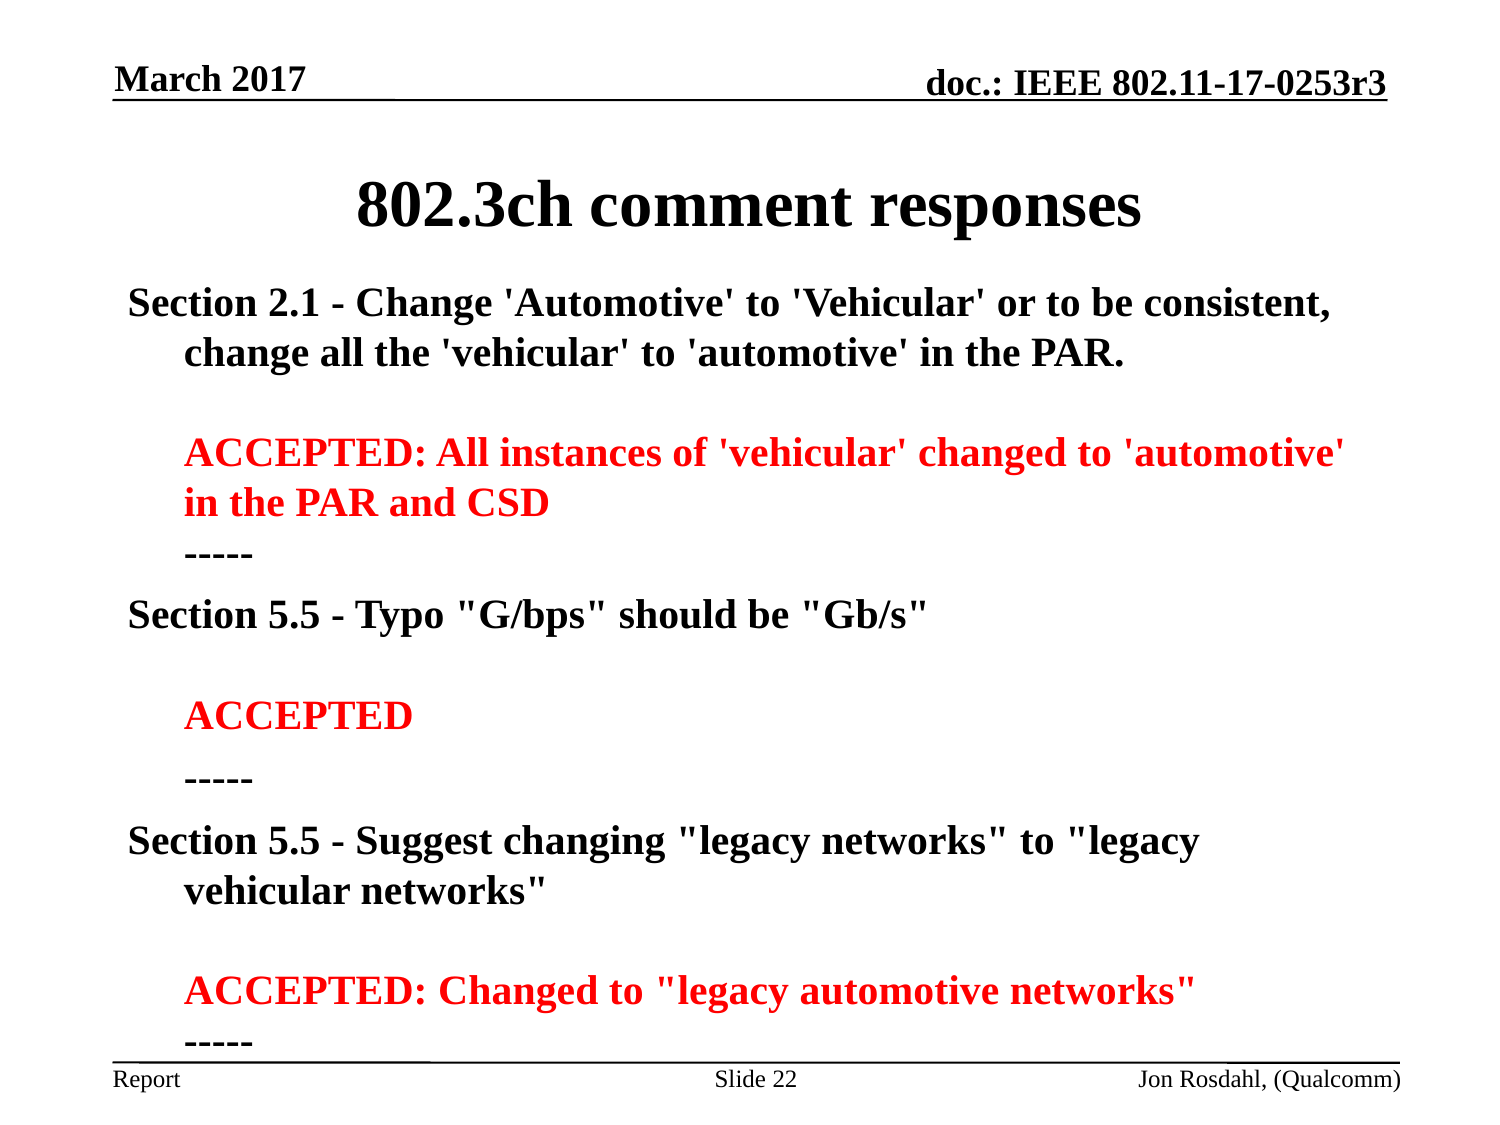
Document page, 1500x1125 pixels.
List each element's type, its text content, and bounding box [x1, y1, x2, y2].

footer Jon Rosdahl, (Qualcomm) [878, 1061, 1402, 1093]
list Section 2.1 - Change 'Automotive' to 'Vehicular' or to be consistent, change all the 'vehicular' to 'automotive' in the PAR. ACCEPTED: All instances of 'vehicular' changed to 'automotive' in the PAR and CSD ----- Section 5.5 - Typo "G/bps" should be "Gb/s" ACCEPTED ----- Section 5.5 - Suggest changing "legacy networks" to "legacy vehicular networks" ACCEPTED: Changed to "legacy automotive networks" ----- [112, 266, 1388, 1047]
title 802.3ch comment responses [112, 112, 1388, 266]
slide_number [114, 54, 423, 100]
slide_number Slide 22 [712, 1061, 800, 1123]
